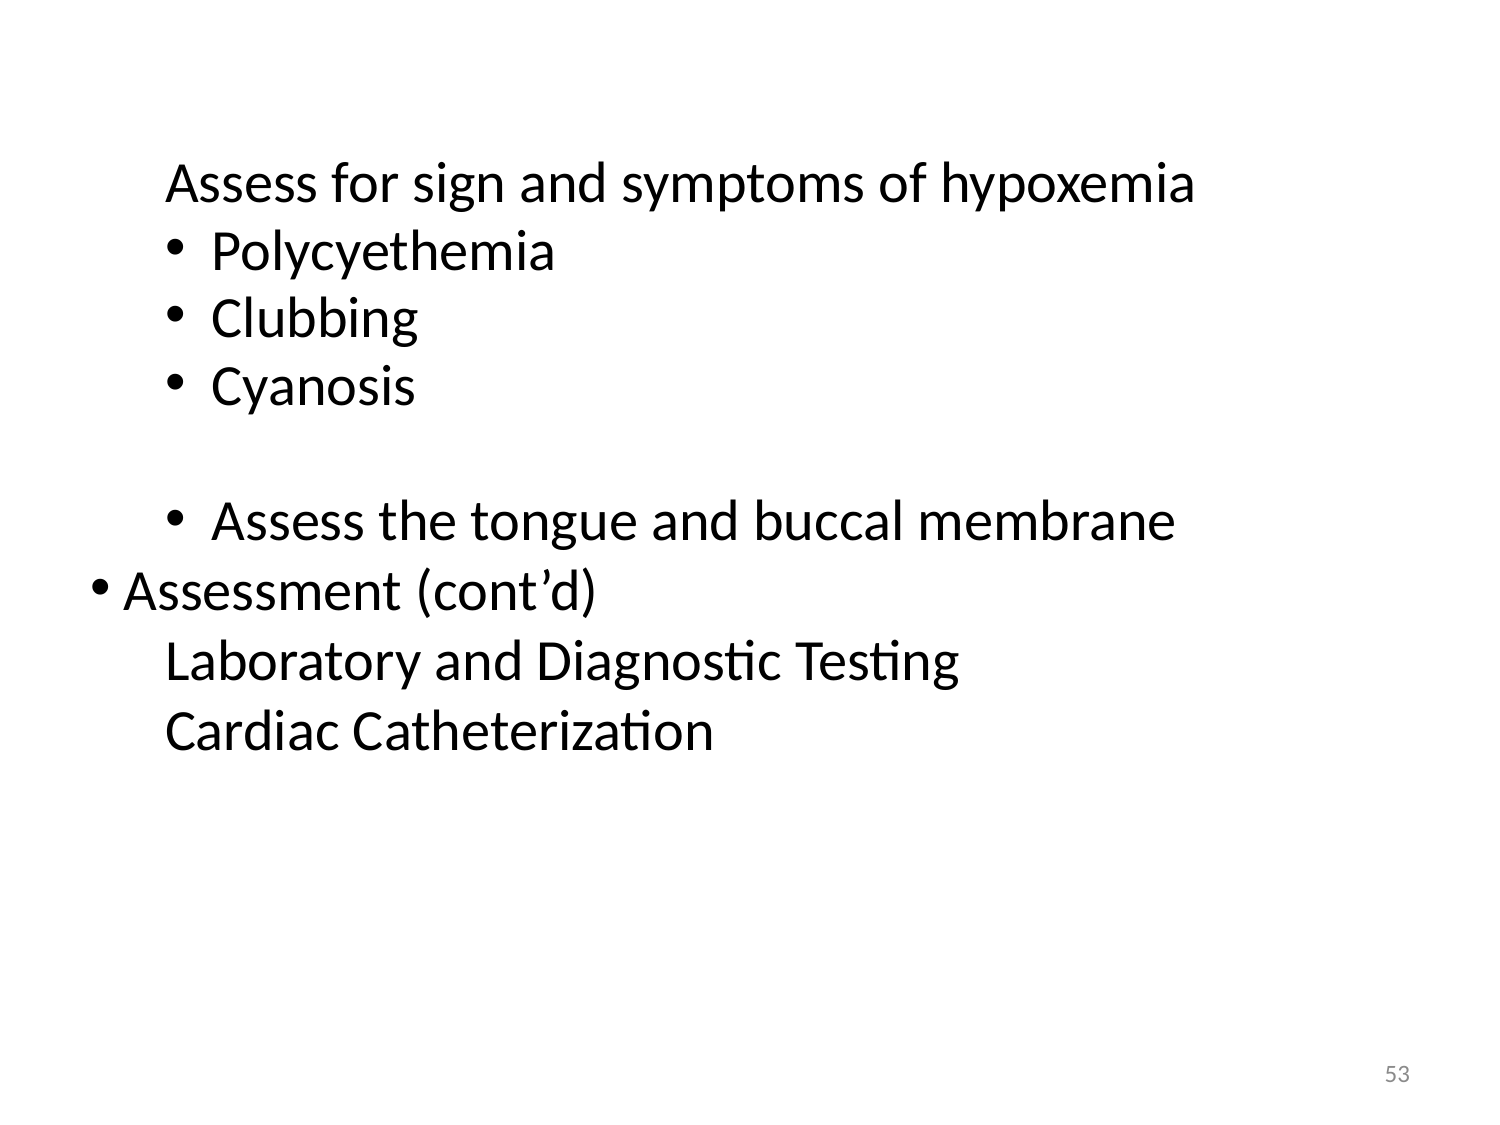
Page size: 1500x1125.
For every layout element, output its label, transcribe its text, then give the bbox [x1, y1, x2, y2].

slide_number 53 [1074, 1042, 1425, 1103]
text_box Assess for sign and symptoms of hypoxemia Polycyethemia Clubbing Cyanosis Assess the tongue and buccal membrane Assessment (cont’d) Laboratory and Diagnostic Testing Cardiac Catheterization [74, 149, 1425, 1067]
